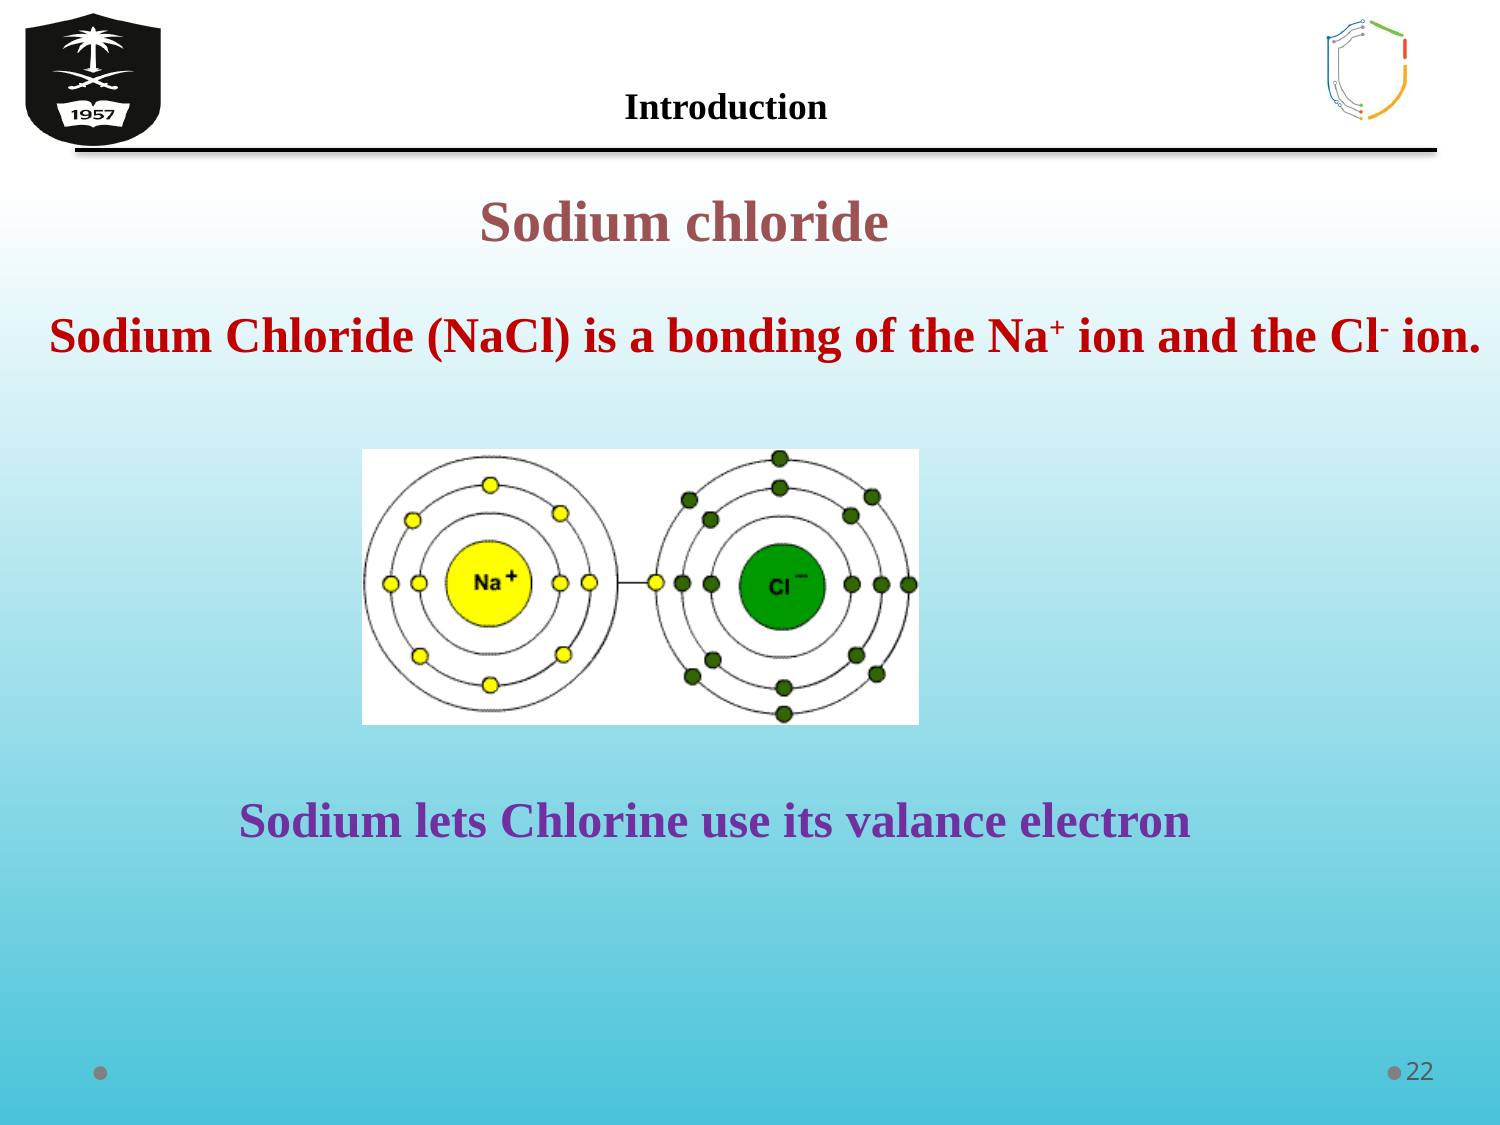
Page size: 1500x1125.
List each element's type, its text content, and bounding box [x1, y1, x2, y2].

slide_number 22 [1401, 1042, 1494, 1103]
text_box Sodium Chloride (NaCl) is a bonding of the Na+ ion and the Cl- ion. [33, 295, 1497, 371]
picture [362, 449, 919, 726]
text_box Sodium lets Chlorine use its valance electron [223, 780, 1207, 856]
text_box Sodium chloride [464, 175, 905, 261]
picture [1308, 12, 1426, 137]
picture [24, 12, 163, 151]
text_box Introduction [609, 74, 852, 135]
